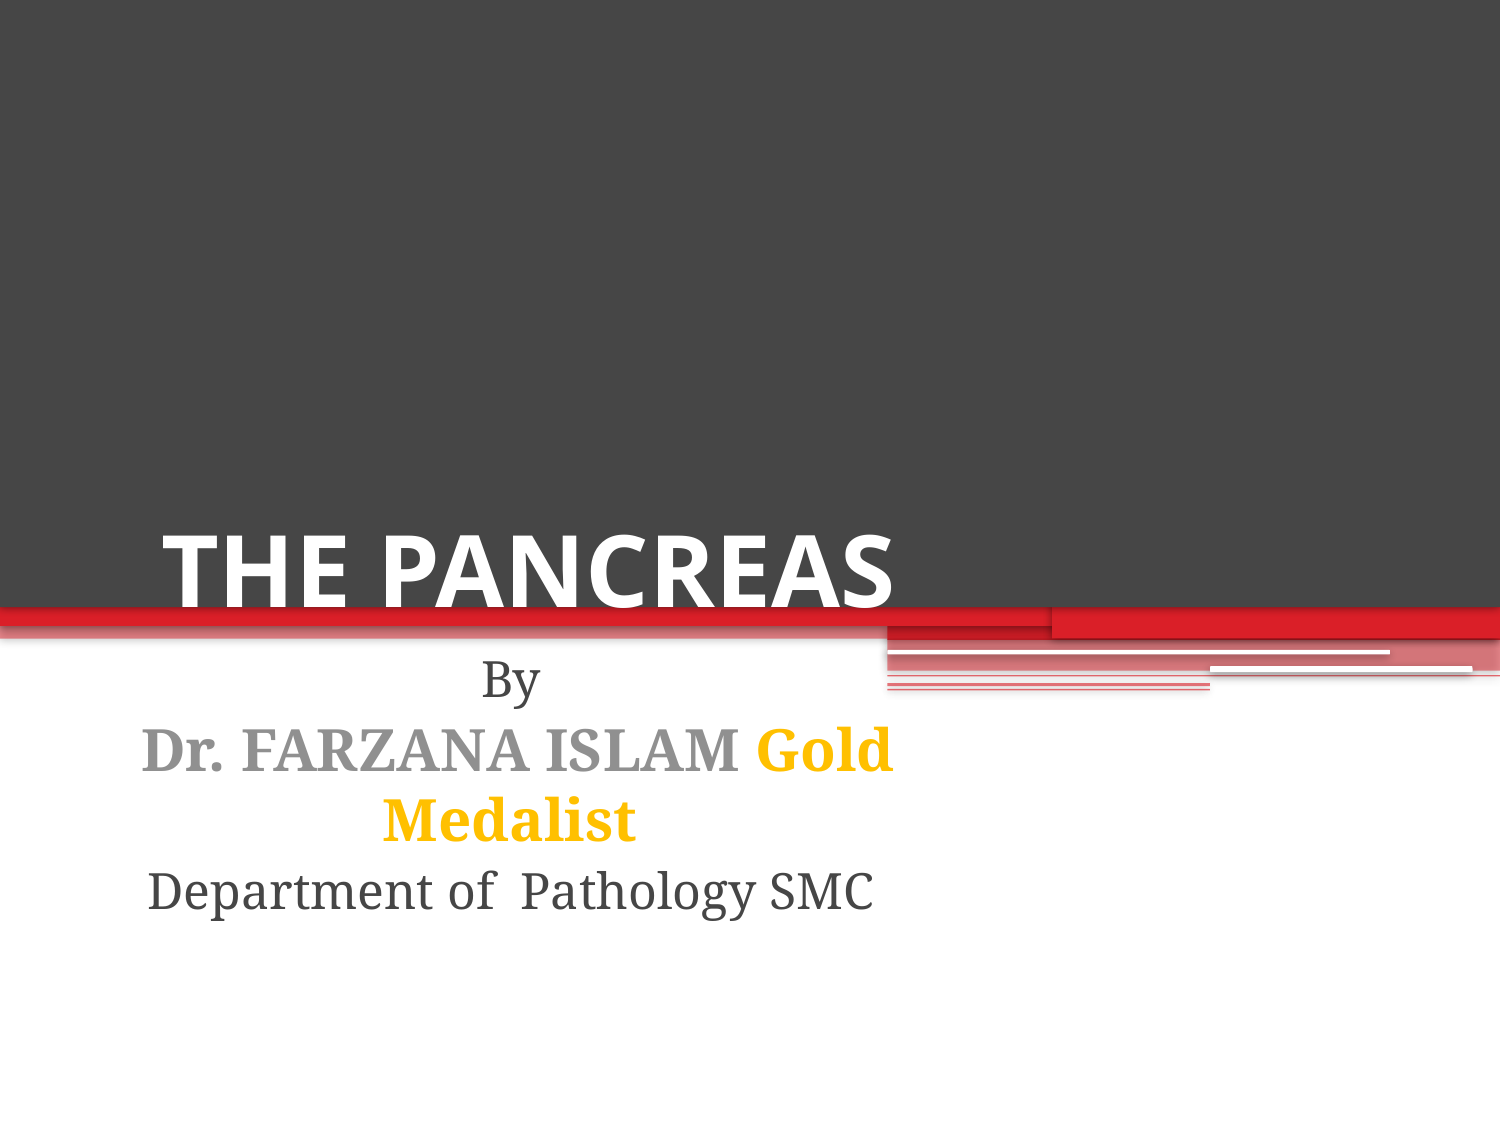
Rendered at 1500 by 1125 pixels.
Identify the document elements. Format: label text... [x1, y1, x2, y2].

title THE PANCREAS [75, 394, 1463, 636]
subtitle By Dr. FARZANA ISLAM Gold Medalist Department of Pathology SMC [75, 639, 950, 1038]
